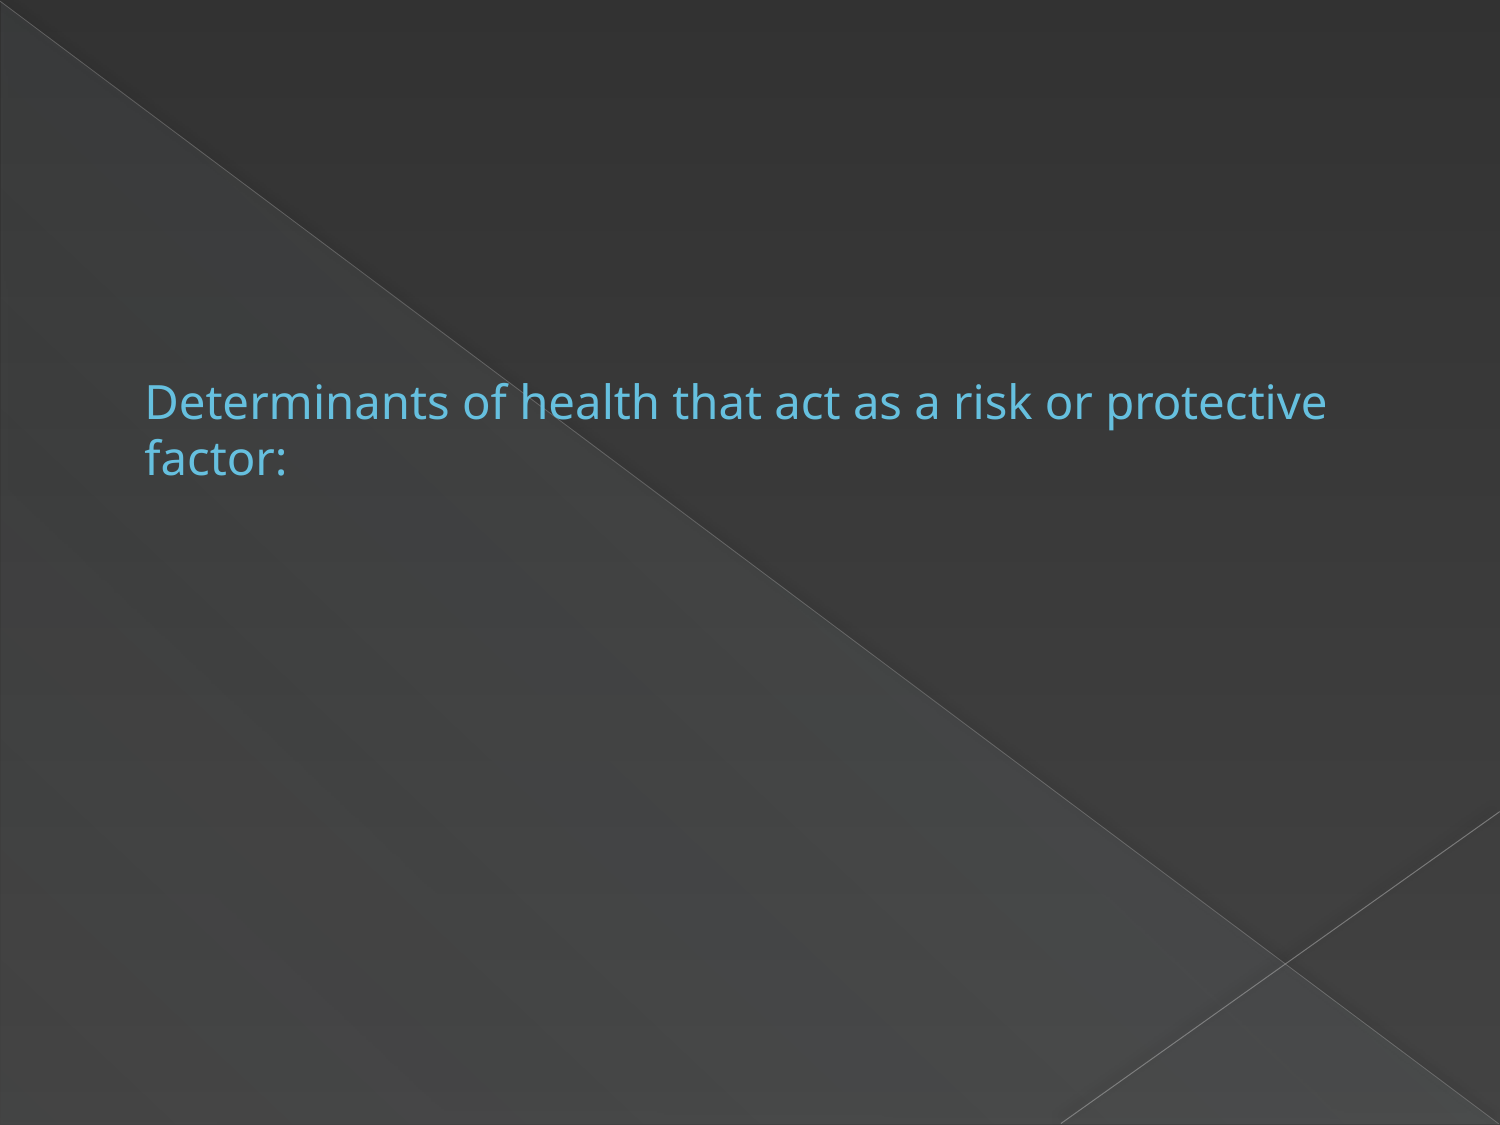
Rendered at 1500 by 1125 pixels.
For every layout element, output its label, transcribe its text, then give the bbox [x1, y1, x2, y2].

title Determinants of health that act as a risk or protective factor: [82, 363, 1432, 551]
